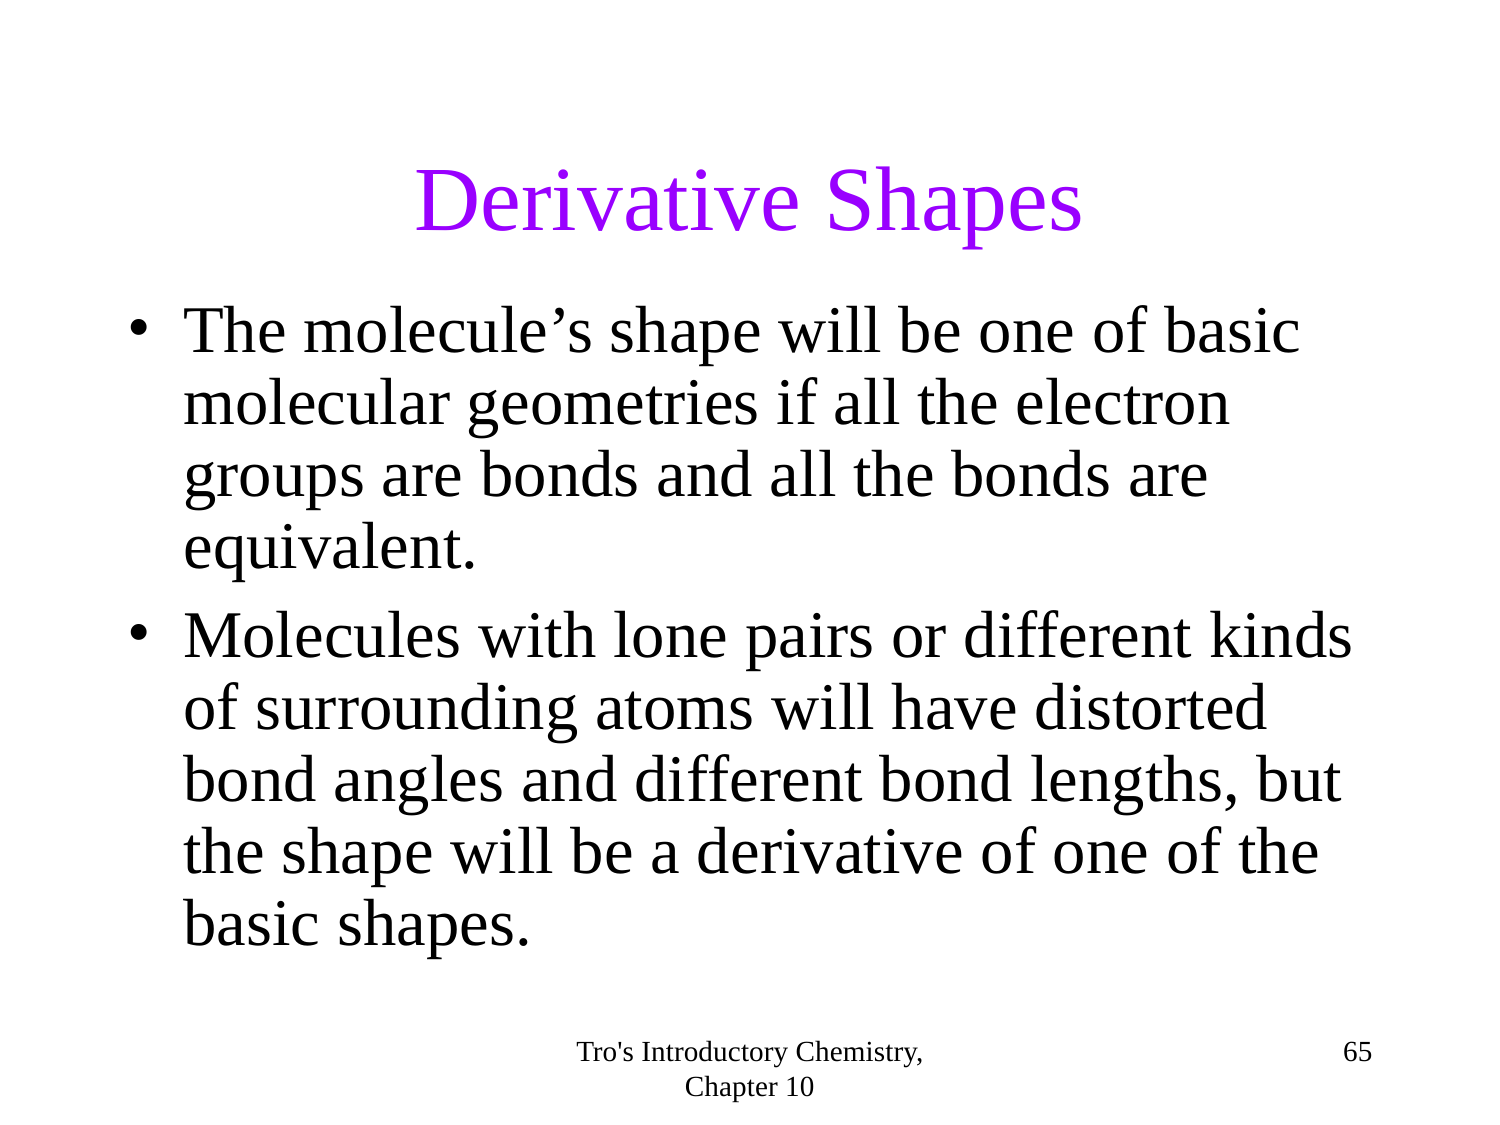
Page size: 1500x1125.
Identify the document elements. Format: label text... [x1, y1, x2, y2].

text_box Tro's Introductory Chemistry, Chapter 10 [549, 1024, 950, 1100]
text_box The molecule’s shape will be one of basic molecular geometries if all the electron groups are bonds and all the bonds are equivalent. Molecules with lone pairs or different kinds of surrounding atoms will have distorted bond angles and different bond lengths, but the shape will be a derivative of one of the basic shapes. [112, 287, 1388, 1038]
text_box Derivative Shapes [112, 99, 1388, 287]
text_box <number> [1074, 1024, 1388, 1100]
